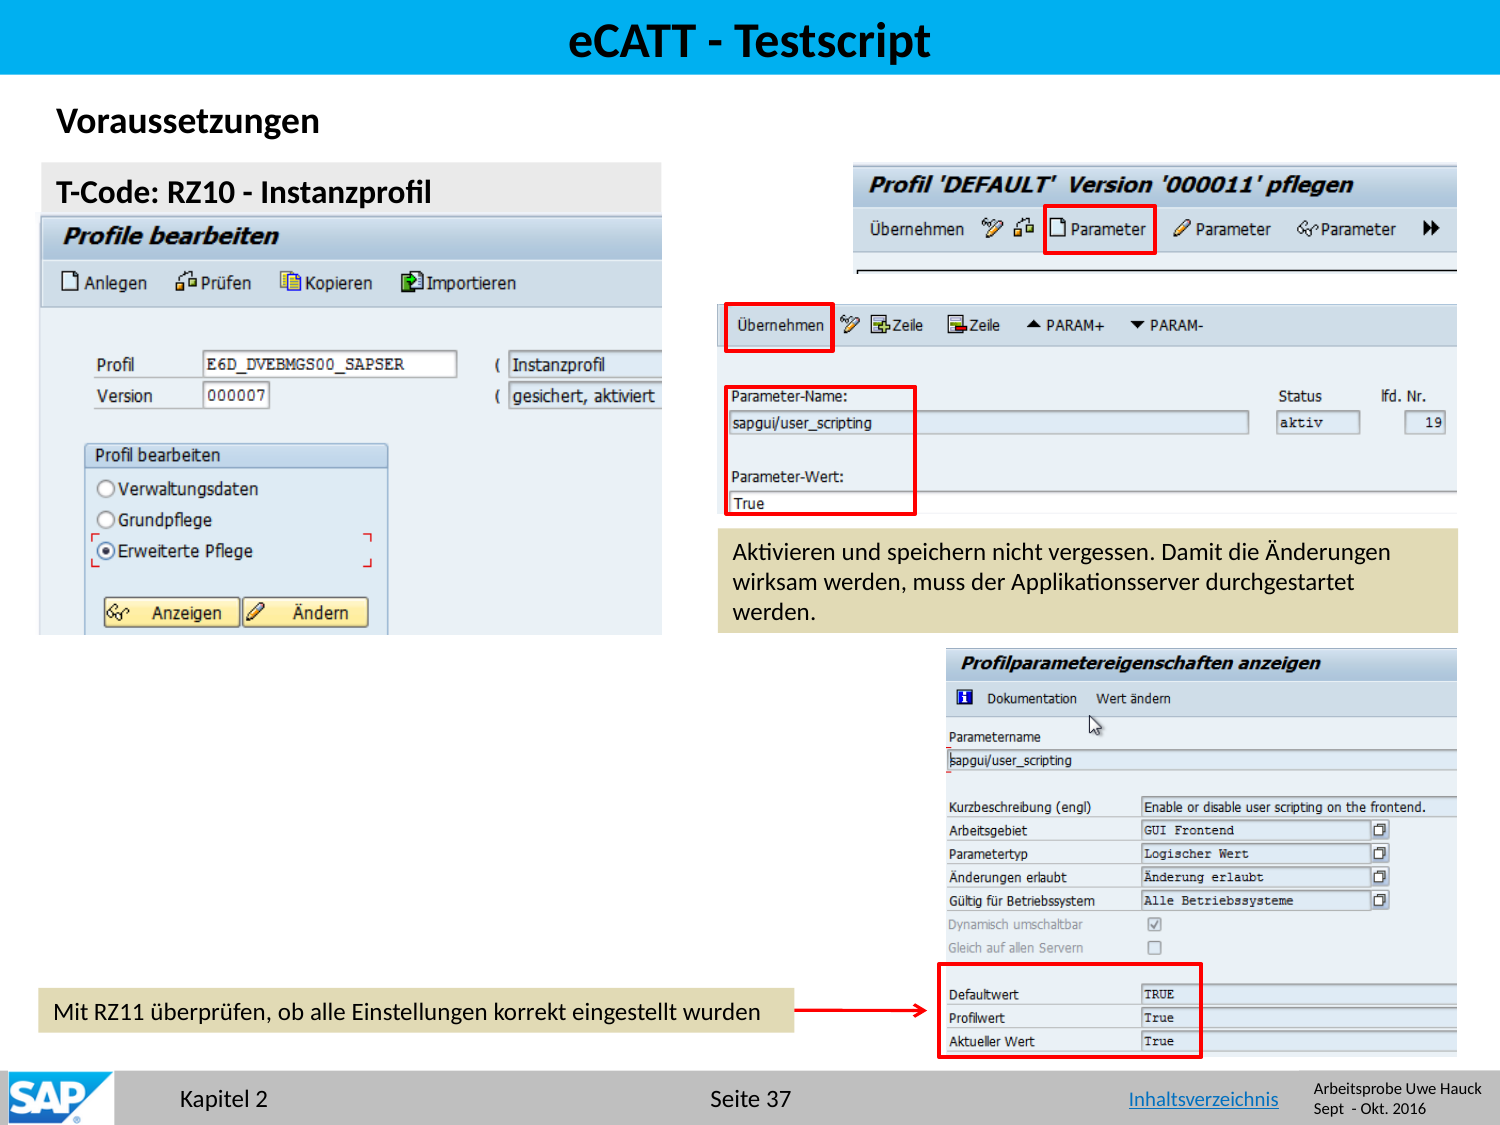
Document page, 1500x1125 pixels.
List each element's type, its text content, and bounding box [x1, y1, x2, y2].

text_box Aktivieren und speichern nicht vergessen. Damit die Änderungen wirksam werden, muss der Applikationsserver durchgestartet werden. [717, 528, 1459, 633]
picture [7, 1070, 115, 1125]
text_box [0, 1070, 6, 1125]
text_box Mit RZ11 überprüfen, ob alle Einstellungen korrekt eingestellt wurden [38, 987, 795, 1033]
text_box eCATT - Testscript [0, 0, 1500, 75]
text_box Inhaltsverzeichnis [1106, 1078, 1299, 1118]
picture [34, 211, 662, 635]
picture [853, 162, 1457, 275]
text_box Arbeitsprobe Uwe Hauck Sept - Okt. 2016 [1299, 1070, 1500, 1125]
text_box [115, 1070, 1299, 1125]
text_box [937, 962, 941, 1059]
text_box Voraussetzungen [41, 88, 1168, 149]
text_box Kapitel 2 Seite 37 [165, 1075, 1105, 1120]
picture [717, 303, 1457, 514]
picture [946, 648, 1457, 1058]
text_box T-Code: RZ10 - Instanzprofil [41, 162, 662, 211]
